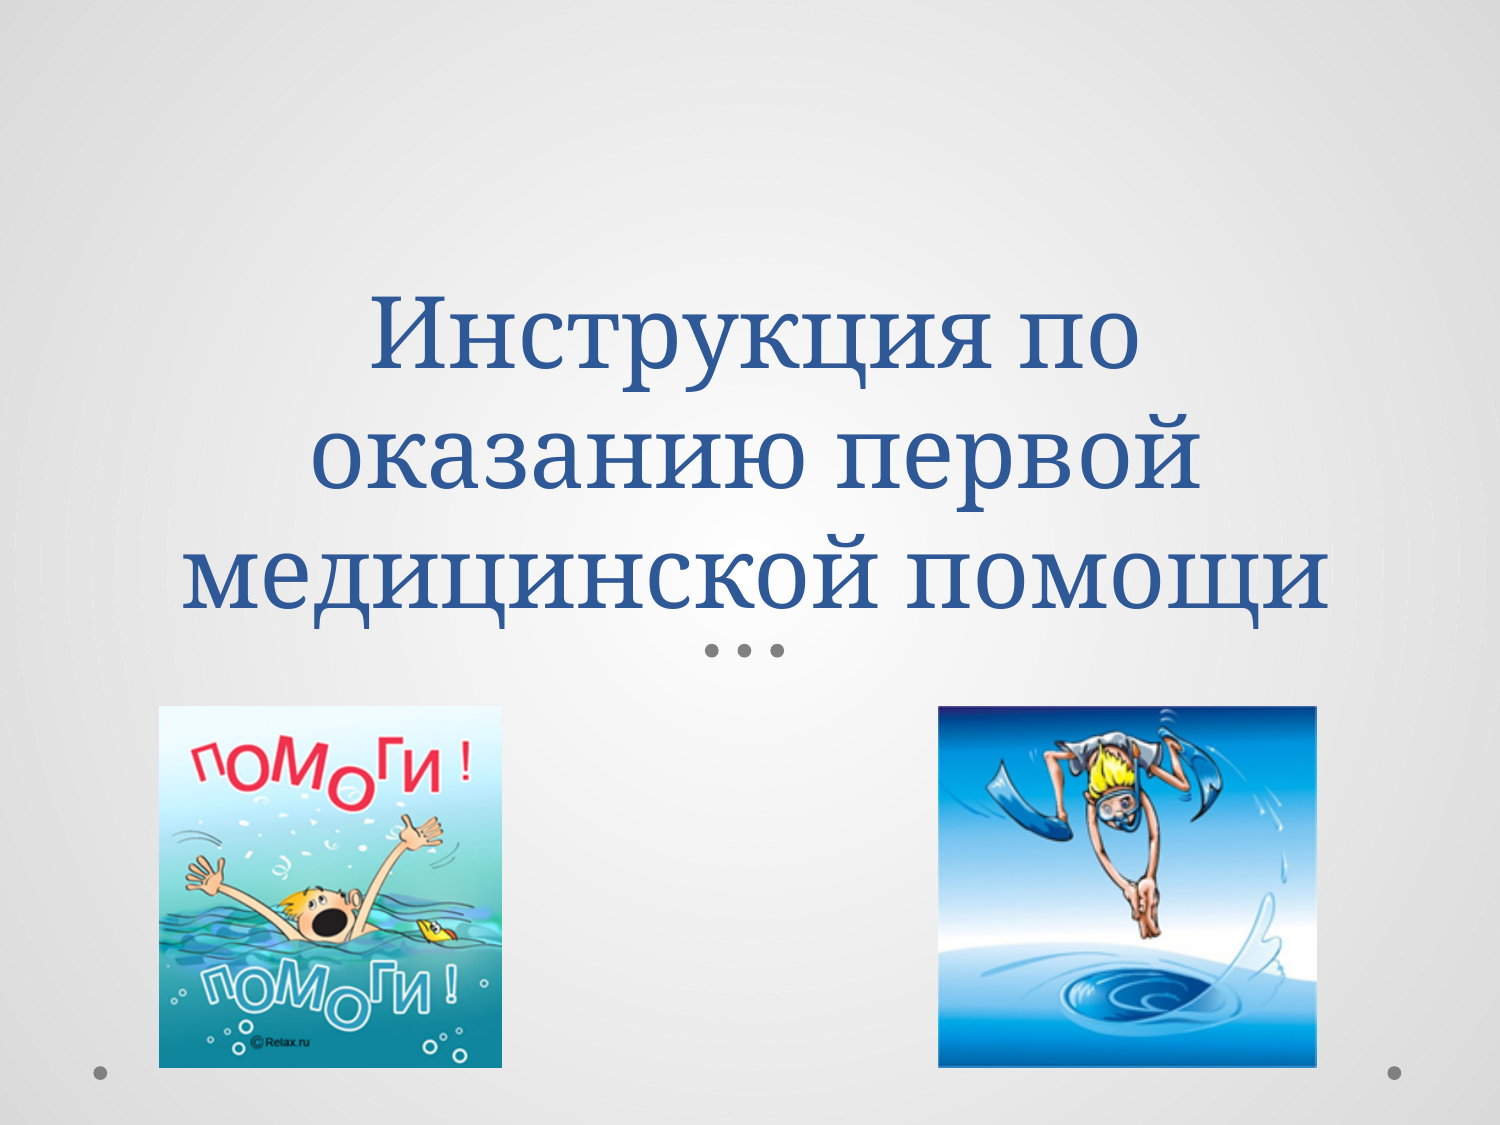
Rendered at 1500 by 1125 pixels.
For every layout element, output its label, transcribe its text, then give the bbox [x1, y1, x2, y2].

picture [159, 706, 503, 1068]
picture [938, 706, 1318, 1068]
title Инструкция по оказанию первой медицинской помощи [118, 224, 1394, 636]
